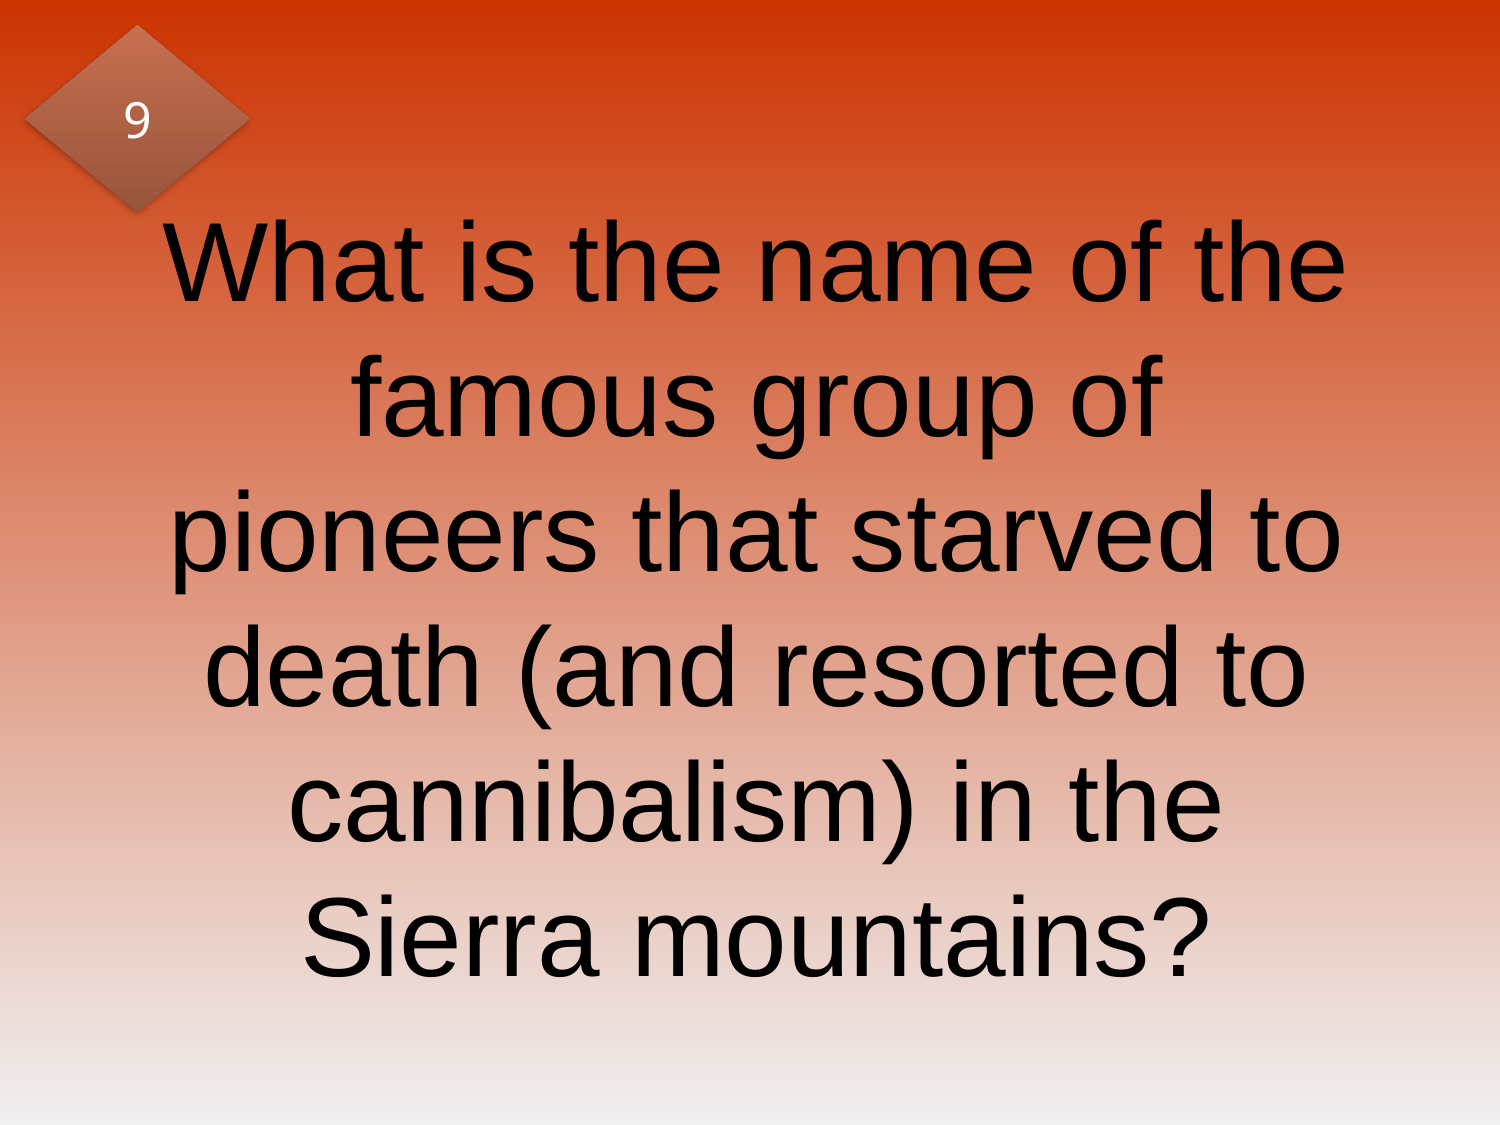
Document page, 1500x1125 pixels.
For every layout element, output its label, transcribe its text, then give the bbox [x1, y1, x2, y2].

text_box 9 [24, 24, 250, 213]
title What is the name of the famous group of pioneers that starved to death (and resorted to cannibalism) in the Sierra mountains? [112, 224, 1401, 963]
